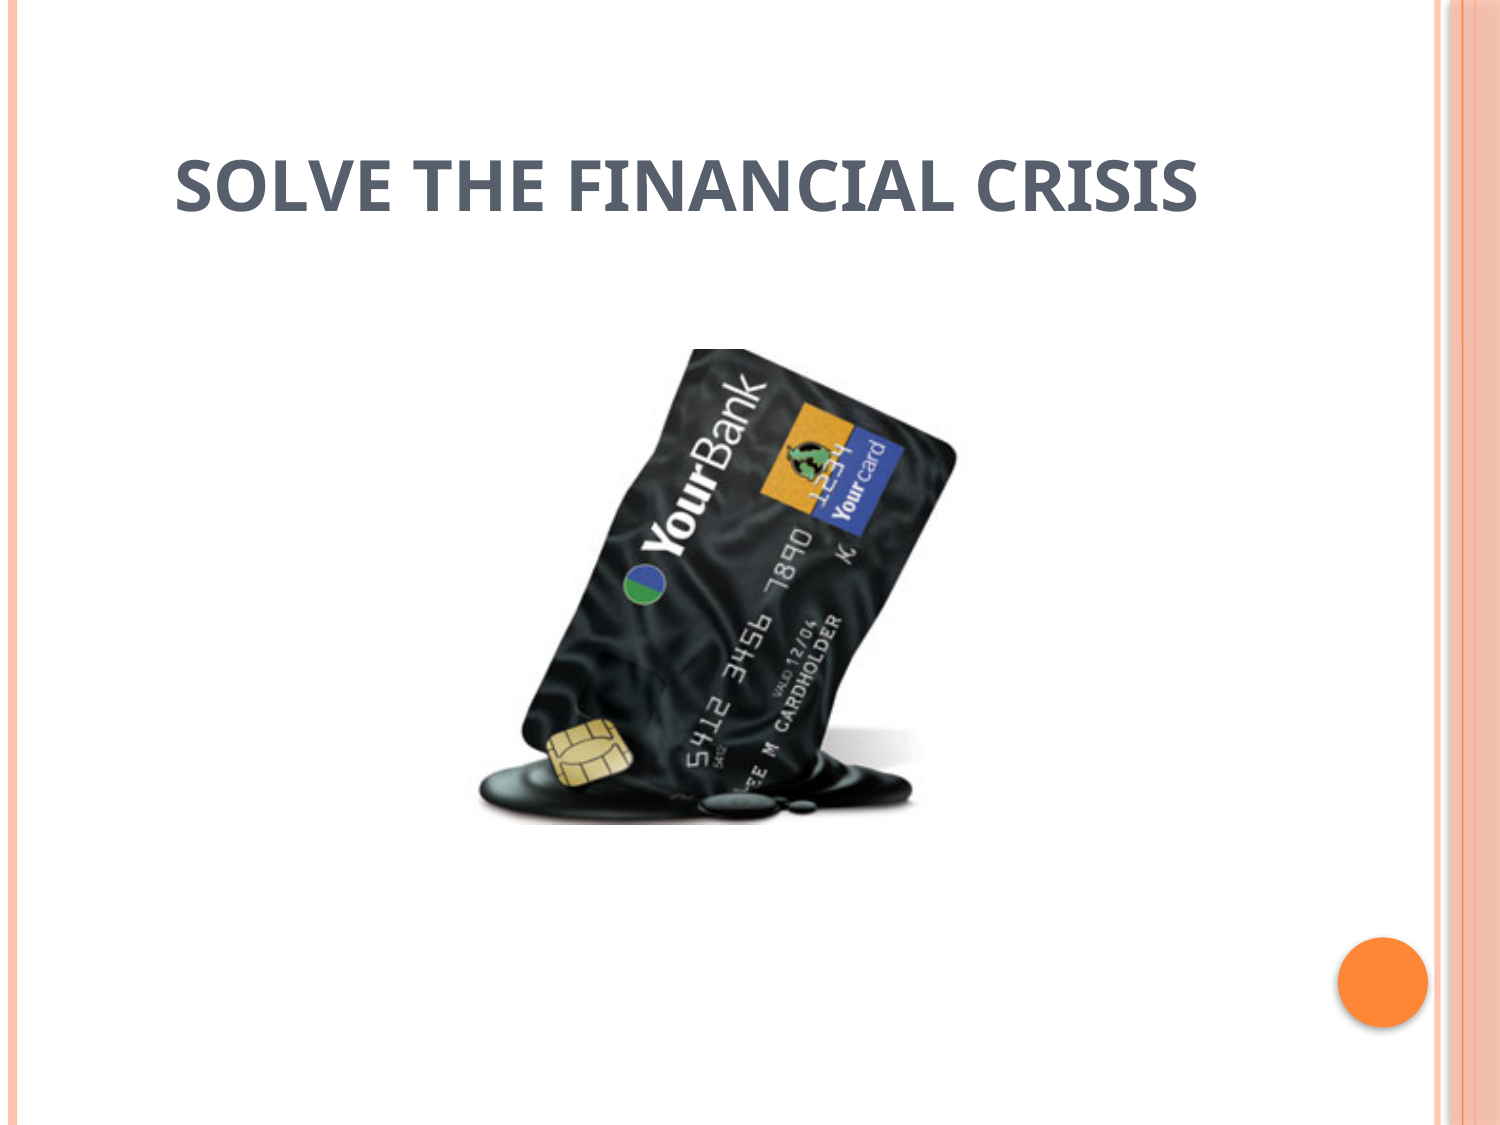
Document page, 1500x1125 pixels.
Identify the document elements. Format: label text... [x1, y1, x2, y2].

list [436, 349, 1008, 826]
title Solve the Financial Crisis [75, 45, 1300, 233]
